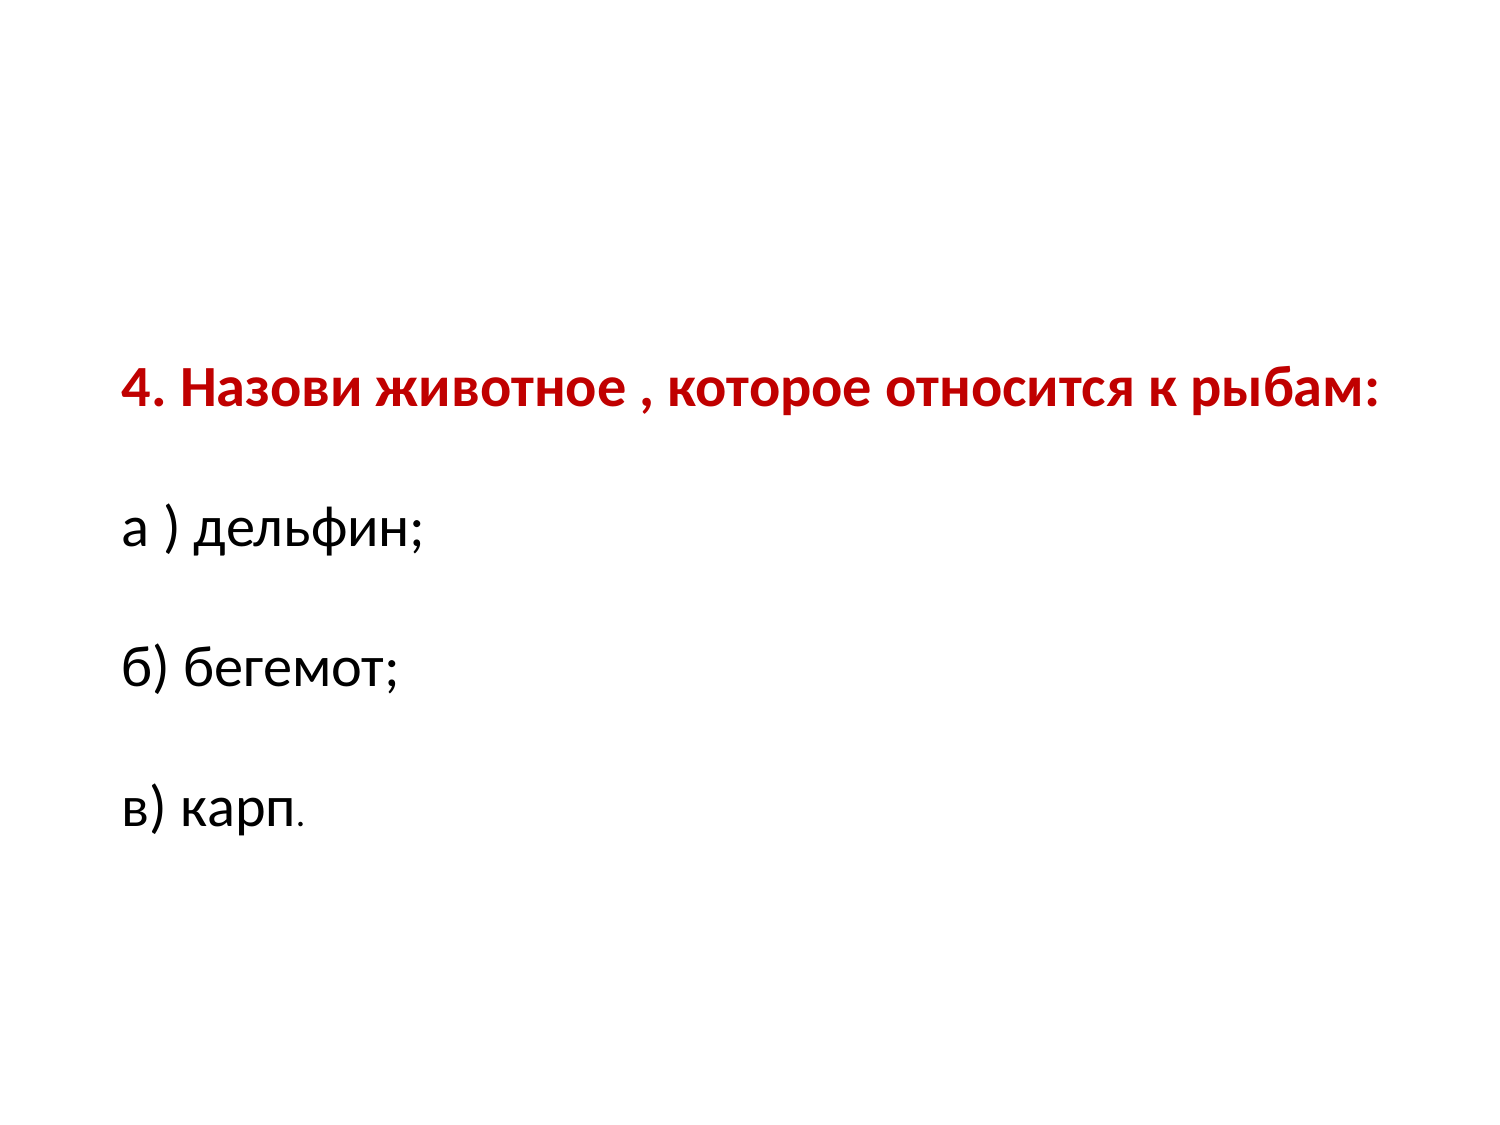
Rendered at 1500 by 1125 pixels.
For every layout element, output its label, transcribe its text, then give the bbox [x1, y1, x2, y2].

text_box 4. Назови животное , которое относится к рыбам: а ) дельфин; б) бегемот; в) карп. [107, 341, 1396, 846]
